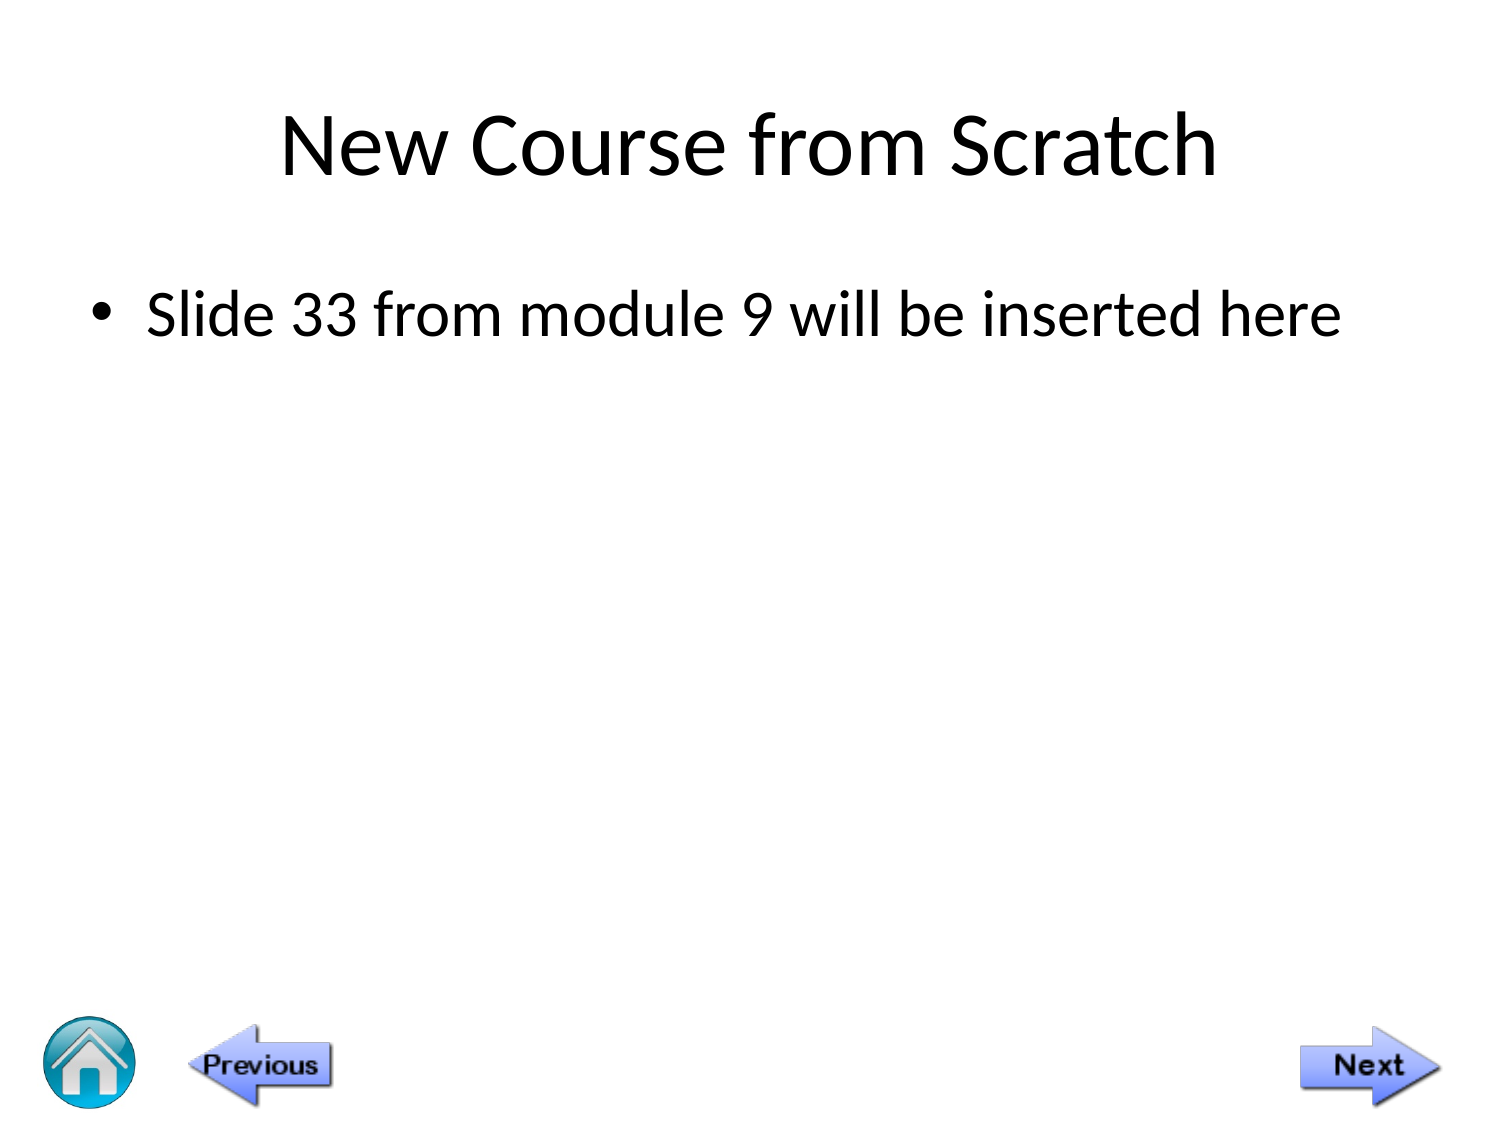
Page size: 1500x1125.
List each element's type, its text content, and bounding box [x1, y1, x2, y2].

picture [1299, 1025, 1447, 1113]
picture [187, 1023, 338, 1113]
title New Course from Scratch [75, 45, 1425, 233]
picture [37, 1009, 141, 1113]
list Slide 33 from module 9 will be inserted here [75, 262, 1425, 1005]
